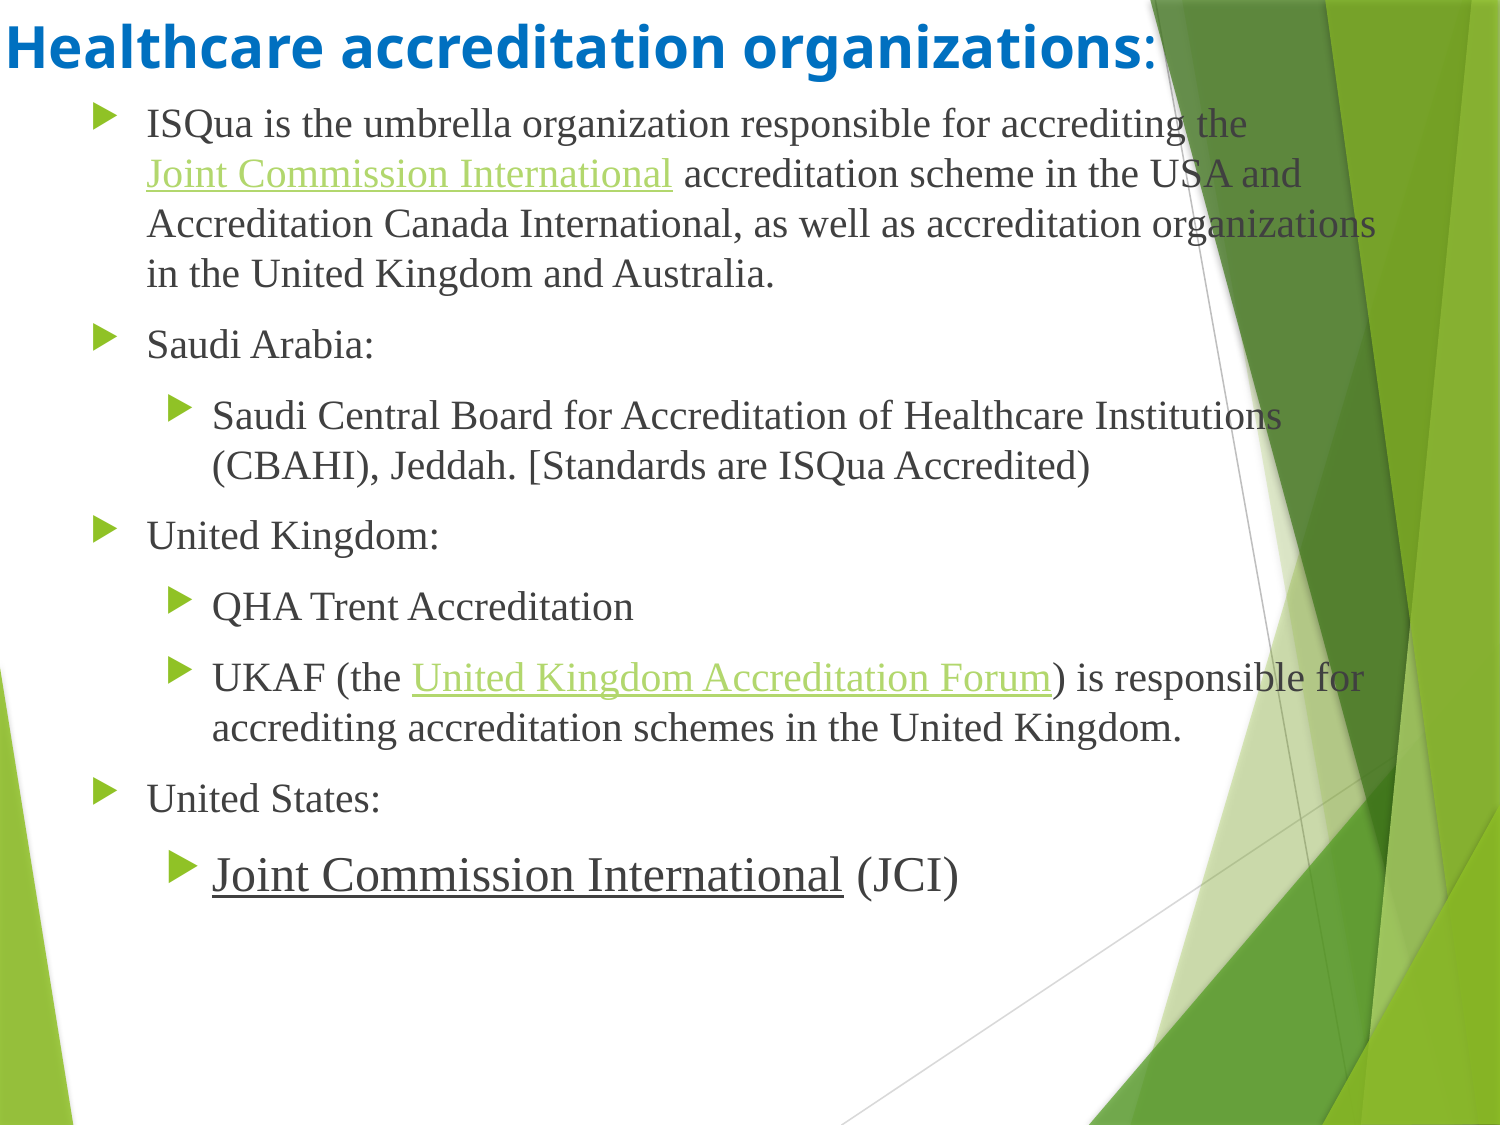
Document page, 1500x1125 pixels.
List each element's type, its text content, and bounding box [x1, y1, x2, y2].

text_box Healthcare accreditation organizations: [0, 2, 1173, 87]
list ISQua is the umbrella organization responsible for accrediting the Joint Commission International accreditation scheme in the USA and Accreditation Canada International, as well as accreditation organizations in the United Kingdom and Australia. Saudi Arabia: Saudi Central Board for Accreditation of Healthcare Institutions (CBAHI), Jeddah. [Standards are ISQua Accredited) United Kingdom: QHA Trent Accreditation UKAF (the United Kingdom Accreditation Forum) is responsible for accrediting accreditation schemes in the United Kingdom. United States: Joint Commission International (JCI) [75, 88, 1425, 1005]
